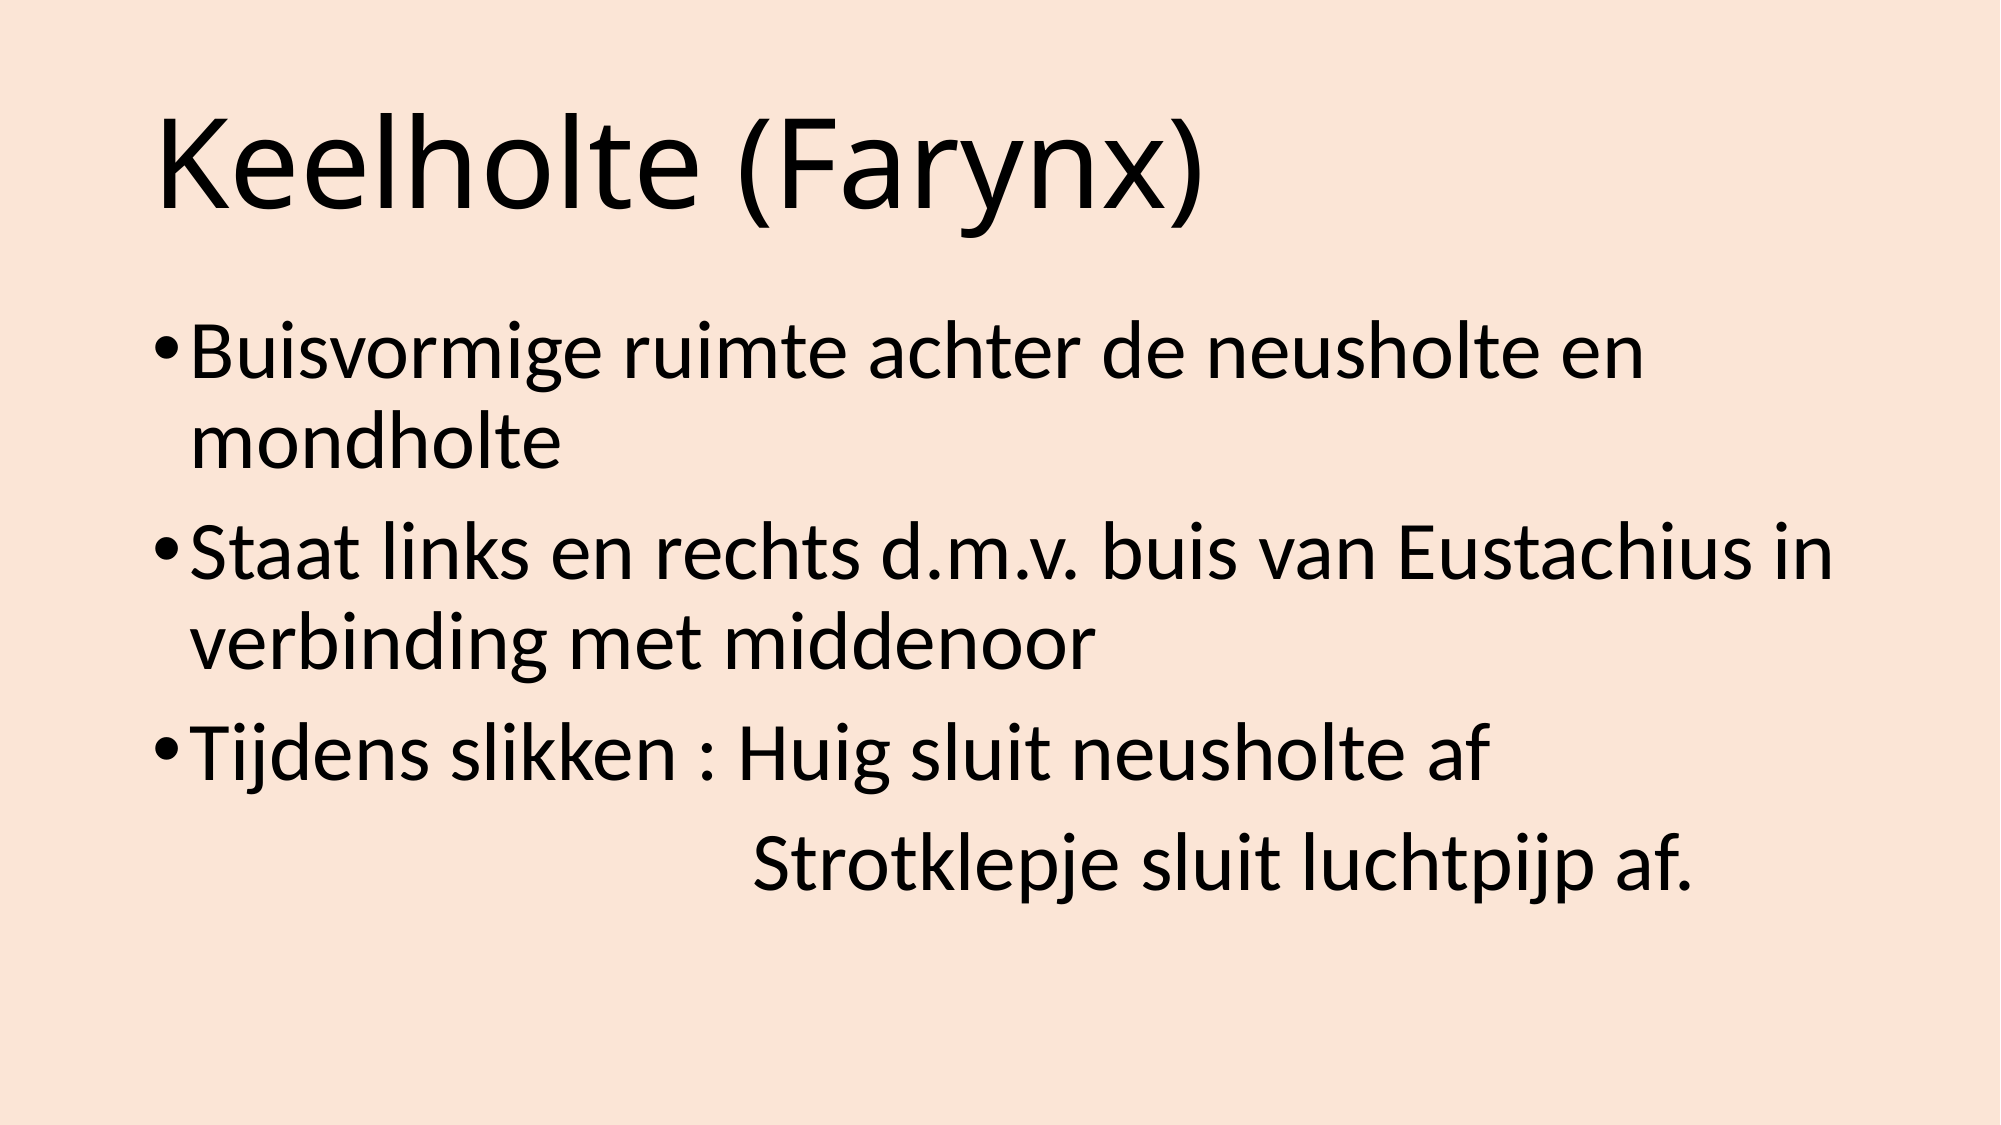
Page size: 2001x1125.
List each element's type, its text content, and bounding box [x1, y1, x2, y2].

list Buisvormige ruimte achter de neusholte en mondholte Staat links en rechts d.m.v. buis van Eustachius in verbinding met middenoor Tijdens slikken : Huig sluit neusholte af Strotklepje sluit luchtpijp af. [137, 299, 1863, 1014]
title Keelholte (Farynx) [137, 59, 1863, 278]
